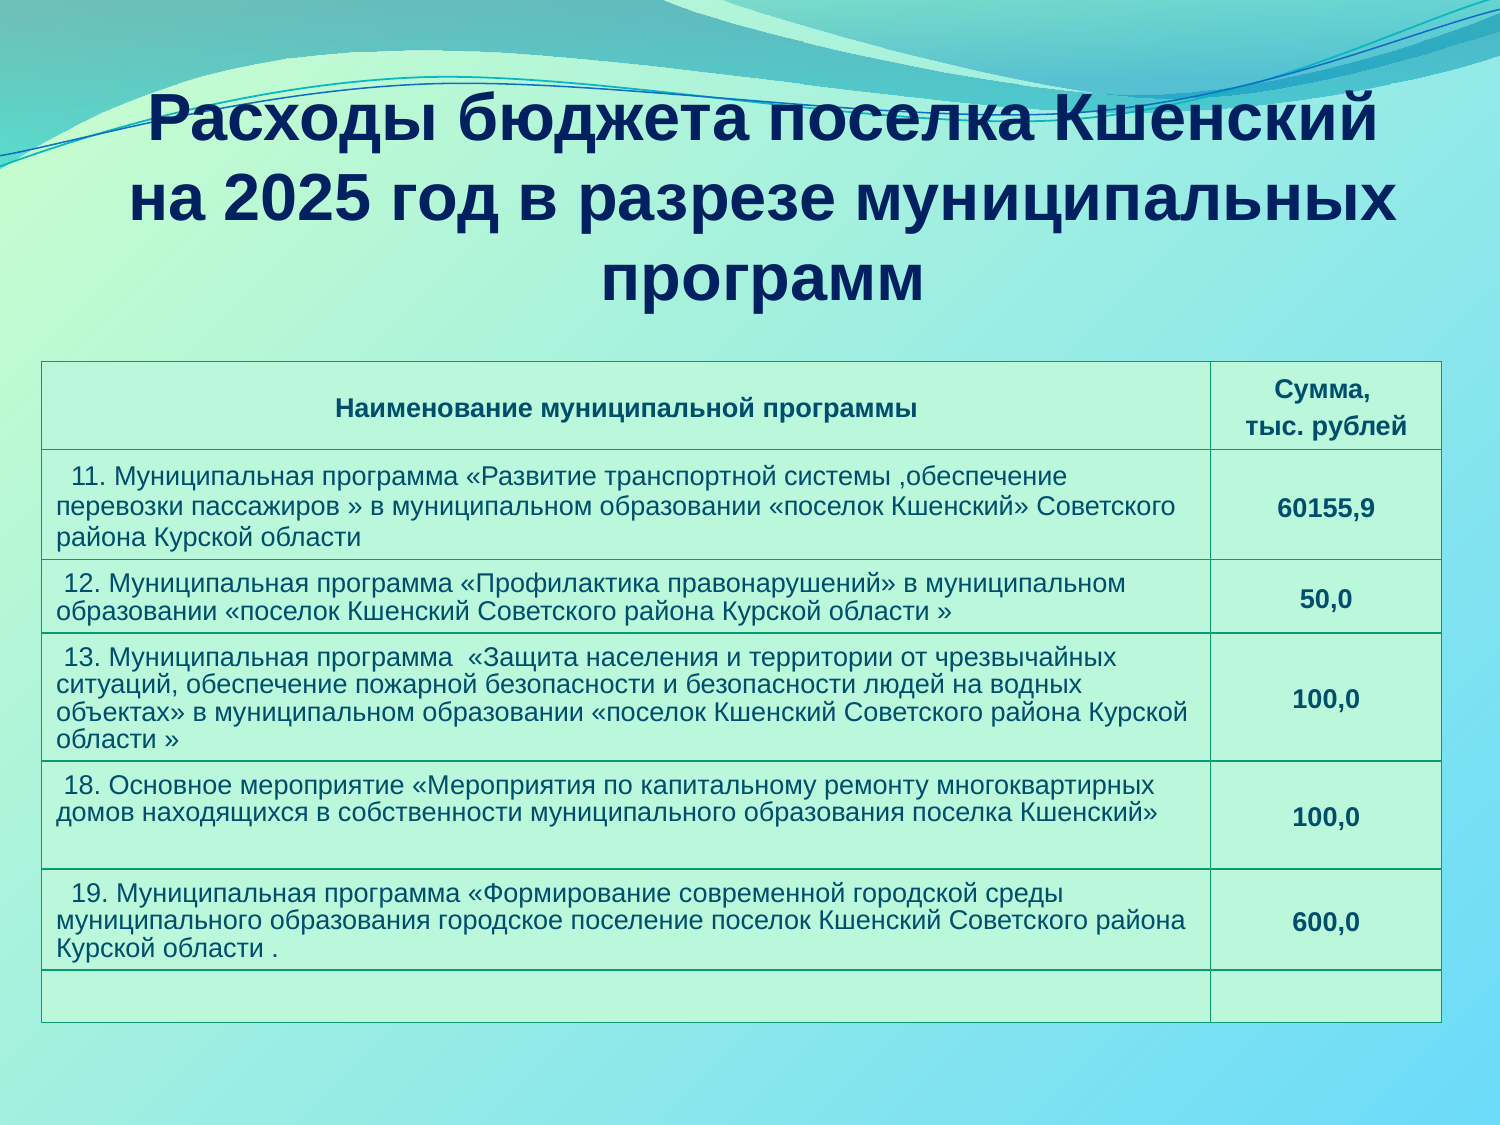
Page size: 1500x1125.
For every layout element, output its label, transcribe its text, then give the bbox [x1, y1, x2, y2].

table_cell 11. Муниципальная программа «Развитие транспортной системы ,обеспечение перевозки пассажиров » в муниципальном образовании «поселок Кшенский» Советского района Курской области [42, 450, 1210, 559]
table_cell 600,0 [1211, 870, 1441, 969]
table_cell 13. Муниципальная программа «Защита населения и территории от чрезвычайных ситуаций, обеспечение пожарной безопасности и безопасности людей на водных объектах» в муниципальном образовании «поселок Кшенский Советского района Курской области » [42, 634, 1210, 760]
table_cell 19. Муниципальная программа «Формирование современной городской среды муниципального образования городское поселение поселок Кшенский Советского района Курской области . [42, 870, 1210, 969]
text_box [76, 0, 1427, 188]
table_cell 100,0 [1211, 634, 1441, 760]
table_cell [1211, 971, 1441, 1022]
table_header Сумма, тыс. рублей [1211, 362, 1441, 449]
table_cell 12. Муниципальная программа «Профилактика правонарушений» в муниципальном образовании «поселок Кшенский Советского района Курской области » [42, 560, 1210, 632]
table_cell 18. Основное мероприятие «Мероприятия по капитальному ремонту многоквартирных домов находящихся в собственности муниципального образования поселка Кшенский» [42, 762, 1210, 868]
table_cell [42, 971, 1210, 1022]
table_cell 100,0 [1211, 762, 1441, 868]
table_cell 60155,9 [1211, 450, 1441, 559]
table_header Наименование муниципальной программы [42, 362, 1210, 449]
table_cell 50,0 [1211, 560, 1441, 632]
text_box Расходы бюджета поселка Кшенский на 2025 год в разрезе муниципальных программ [88, 66, 1439, 315]
